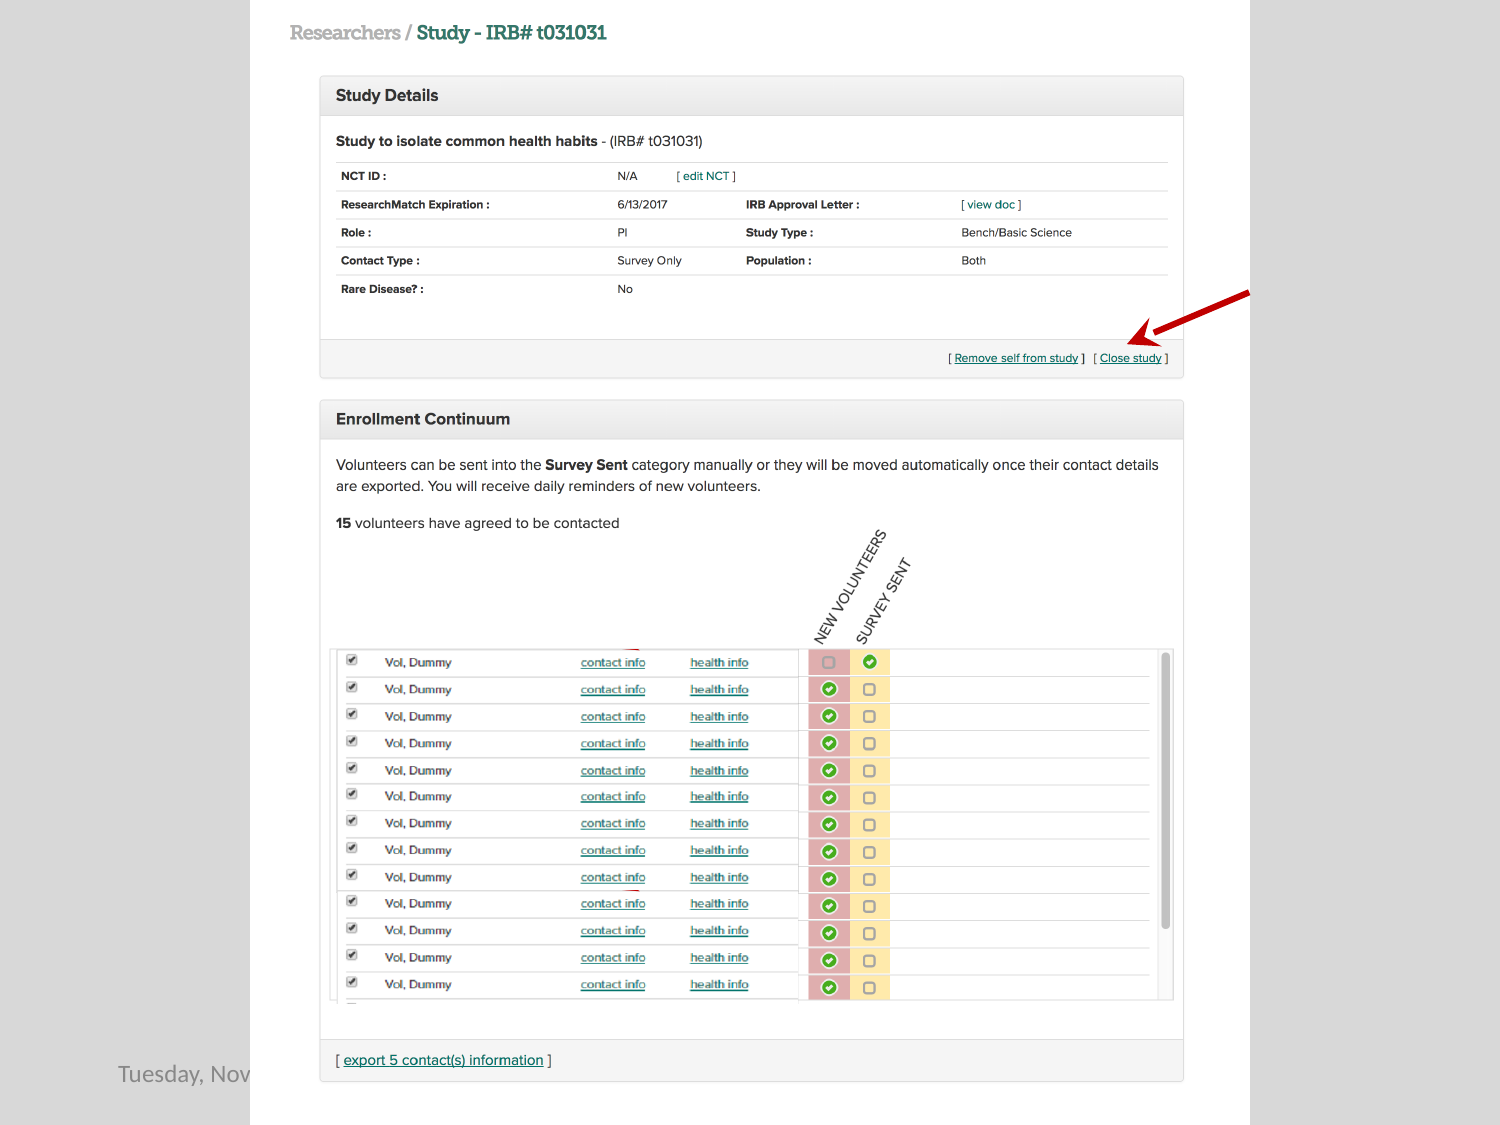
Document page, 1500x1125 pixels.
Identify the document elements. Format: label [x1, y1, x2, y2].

picture [250, 0, 1250, 1125]
text_box [1126, 292, 1250, 345]
slide_number [103, 1042, 245, 1103]
